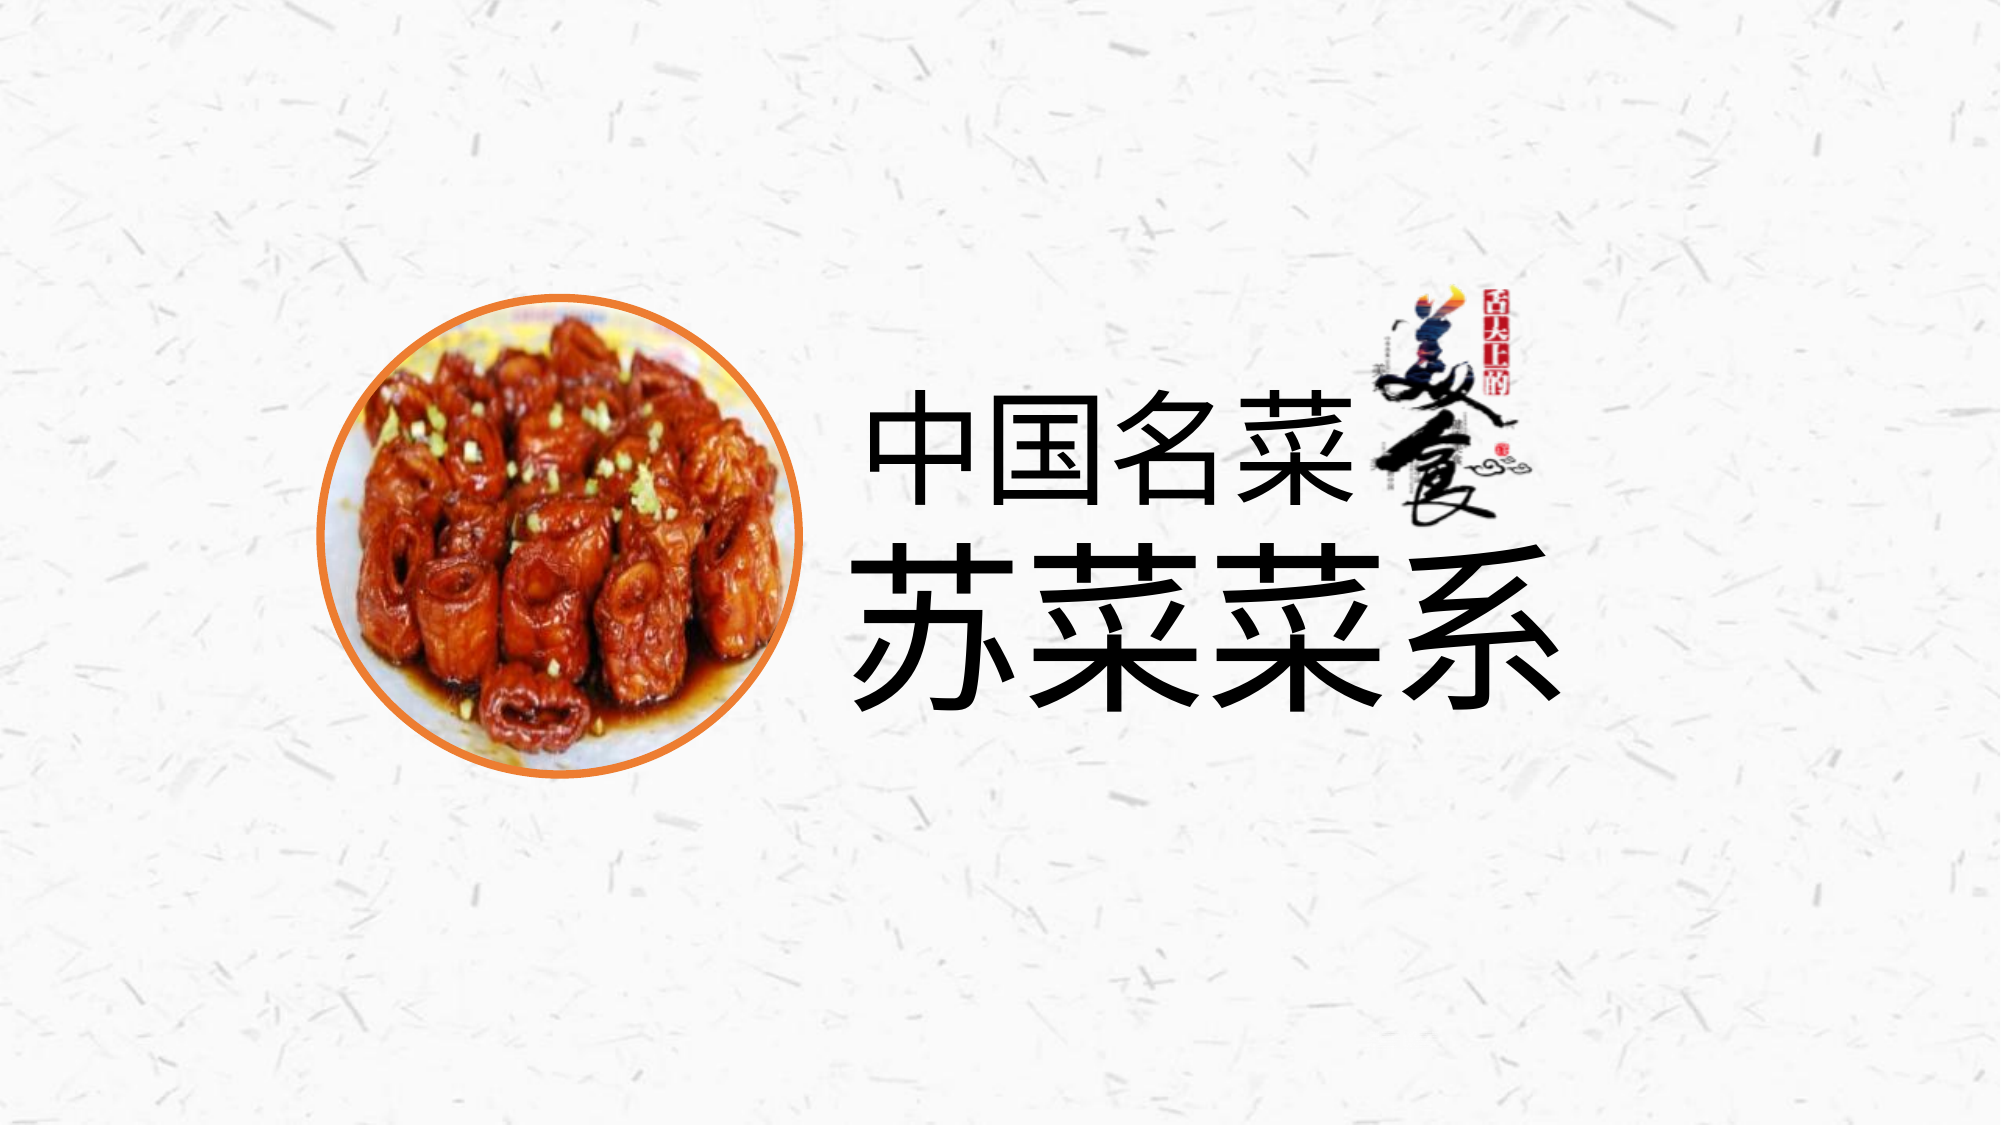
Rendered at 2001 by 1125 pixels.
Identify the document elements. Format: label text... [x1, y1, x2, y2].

text_box 中国名菜 [815, 362, 1335, 528]
text_box 苏菜菜系 [825, 506, 1627, 742]
picture [0, 0, 2001, 1125]
